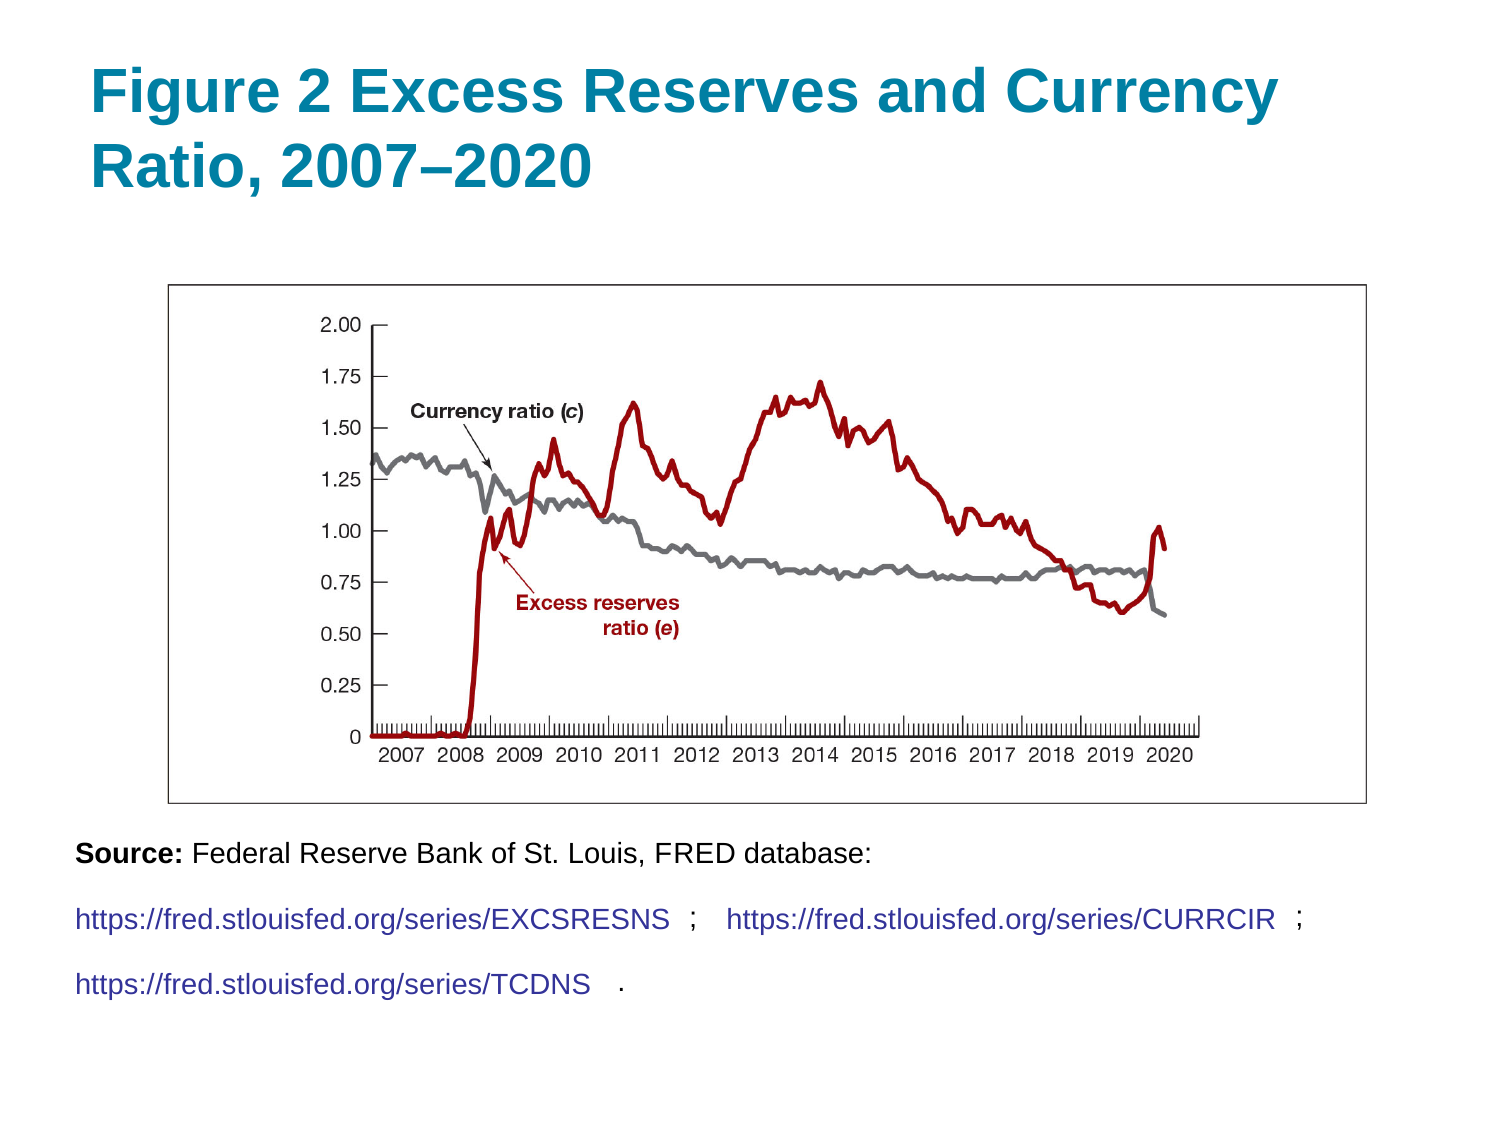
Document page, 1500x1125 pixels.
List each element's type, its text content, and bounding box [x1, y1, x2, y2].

list Source: Federal Reserve Bank of St. Louis, F R E D database: [75, 833, 893, 879]
list https://fred.stlouisfed.org/series/EXCSRESNS [75, 900, 679, 947]
title Figure 2 Excess Reserves and Currency Ratio, 2007–2020 [75, 35, 1425, 216]
list ; [689, 898, 707, 952]
list https://fred.stlouisfed.org/series/CURRCIR [726, 900, 1286, 944]
list https://fred.stlouisfed.org/series/TCDNS [75, 965, 605, 1016]
list . [617, 962, 639, 1016]
list ; [1295, 897, 1313, 951]
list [167, 284, 1367, 804]
